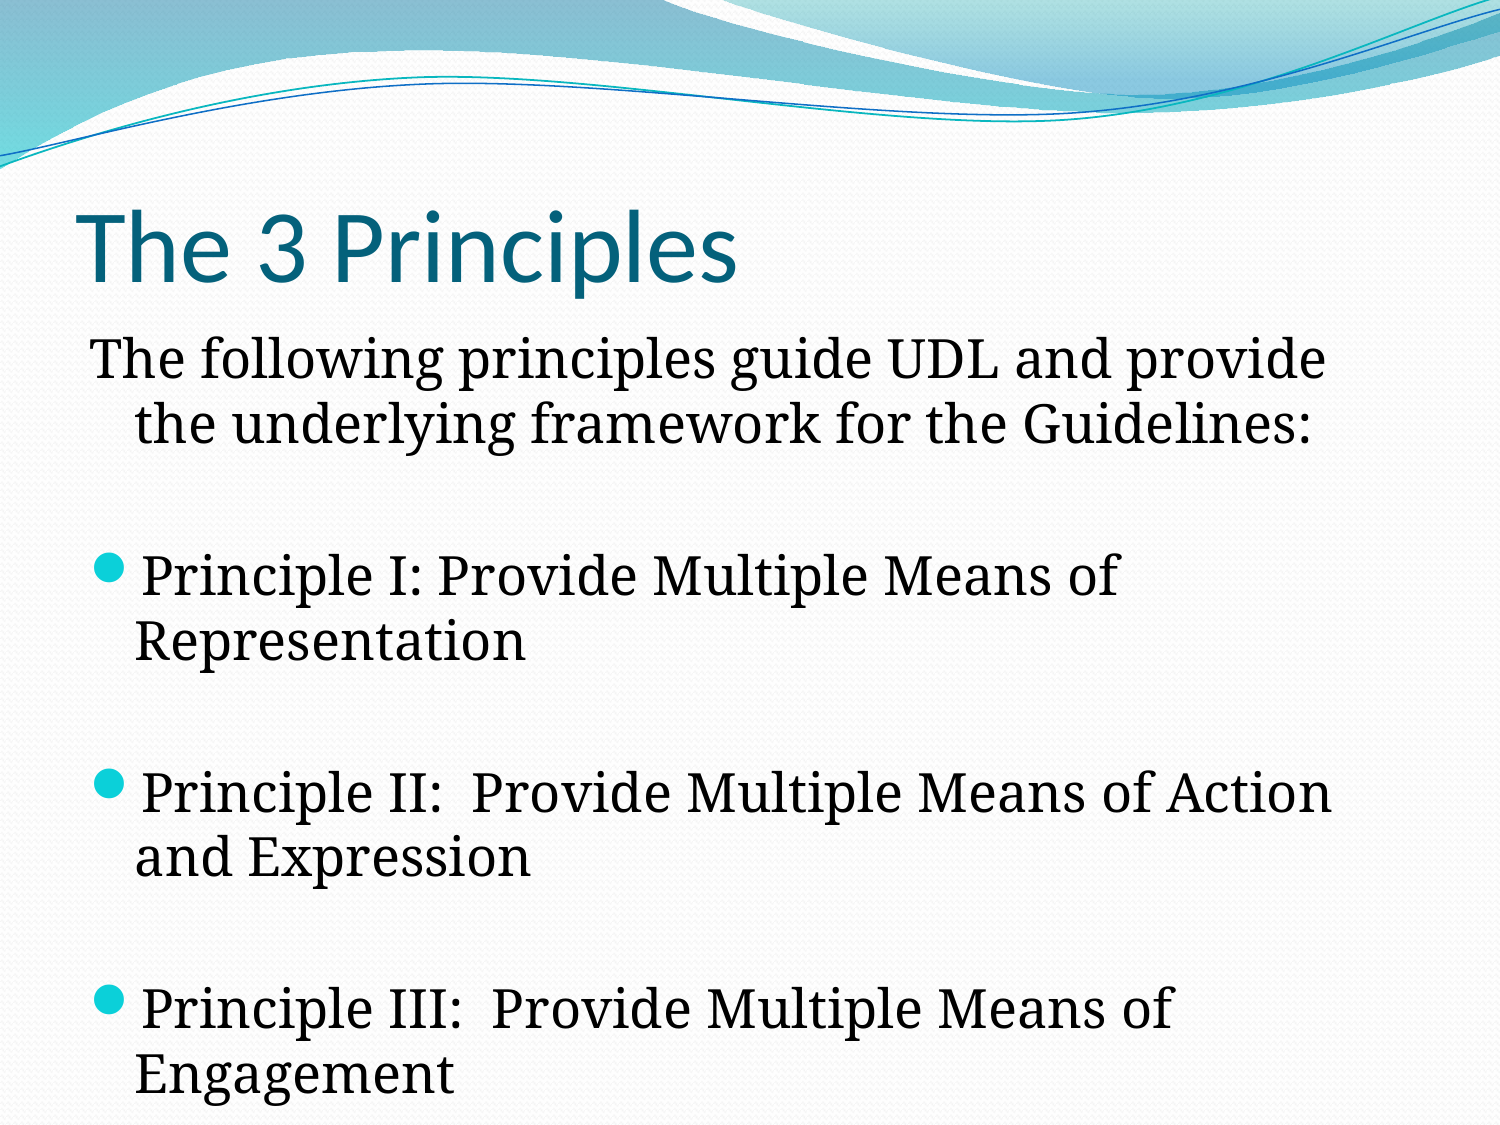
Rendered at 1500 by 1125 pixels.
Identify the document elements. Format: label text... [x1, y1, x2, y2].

list The following principles guide UDL and provide the underlying framework for the Guidelines: Principle I: Provide Multiple Means of Representation Principle II: Provide Multiple Means of Action and Expression Principle III: Provide Multiple Means of Engagement [75, 317, 1425, 1038]
title The 3 Principles [75, 115, 1425, 303]
